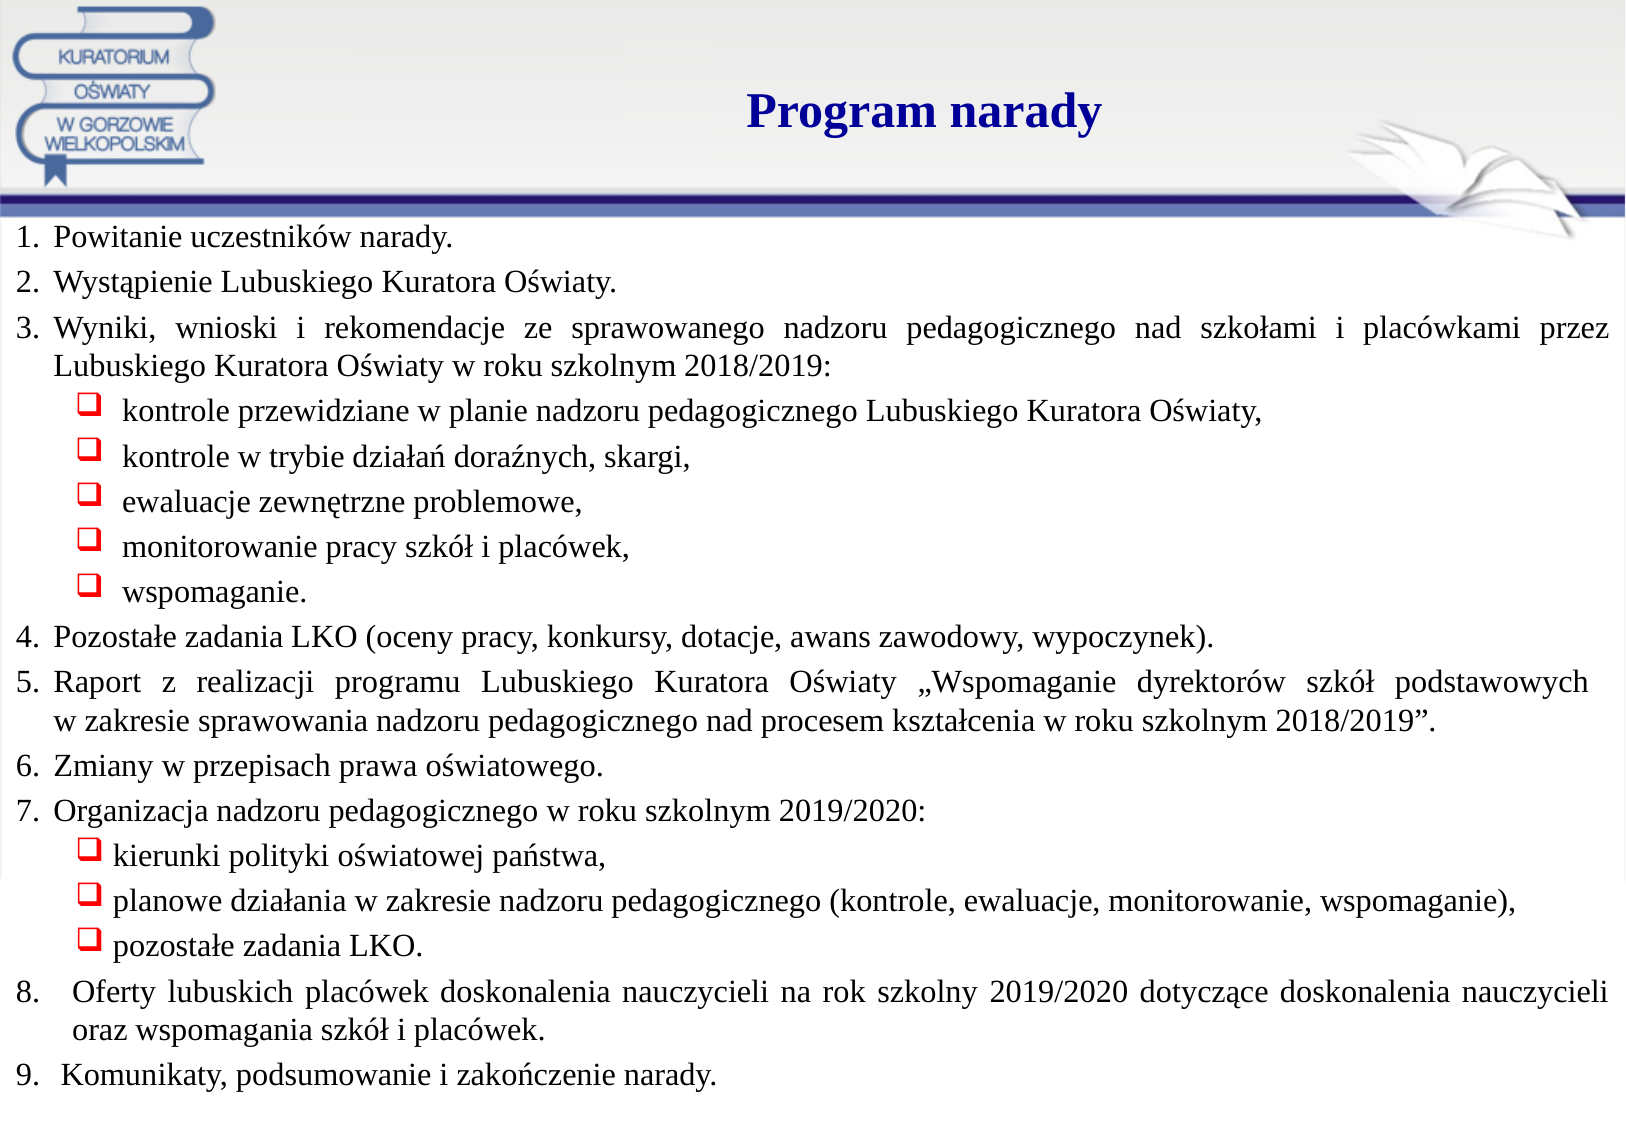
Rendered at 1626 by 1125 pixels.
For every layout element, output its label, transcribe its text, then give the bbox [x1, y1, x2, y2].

picture [0, 0, 1626, 1125]
list Powitanie uczestników narady. Wystąpienie Lubuskiego Kuratora Oświaty. Wyniki, wnioski i rekomendacje ze sprawowanego nadzoru pedagogicznego nad szkołami i placówkami przez Lubuskiego Kuratora Oświaty w roku szkolnym 2018/2019: kontrole przewidziane w planie nadzoru pedagogicznego Lubuskiego Kuratora Oświaty, kontrole w trybie działań doraźnych, skargi, ewaluacje zewnętrzne problemowe, monitorowanie pracy szkół i placówek, wspomaganie. Pozostałe zadania LKO (oceny pracy, konkursy, dotacje, awans zawodowy, wypoczynek). Raport z realizacji programu Lubuskiego Kuratora Oświaty „Wspomaganie dyrektorów szkół podstawowych w zakresie sprawowania nadzoru pedagogicznego nad procesem kształcenia w roku szkolnym 2018/2019”. Zmiany w przepisach prawa oświatowego. Organizacja nadzoru pedagogicznego w roku szkolnym 2019/2020: kierunki polityki oświatowej państwa, planowe działania w zakresie nadzoru pedagogicznego (kontrole, ewaluacje, monitorowanie, wspomaganie), pozostałe zadania LKO. Oferty lubuskich placówek doskonalenia nauczycieli na rok szkolny 2019/2020 dotyczące doskonalenia nauczycieli oraz wspomagania szkół i placówek. Komunikaty, podsumowanie i zakończenie narady. [0, 208, 1625, 1125]
title Program narady [364, 30, 1485, 184]
